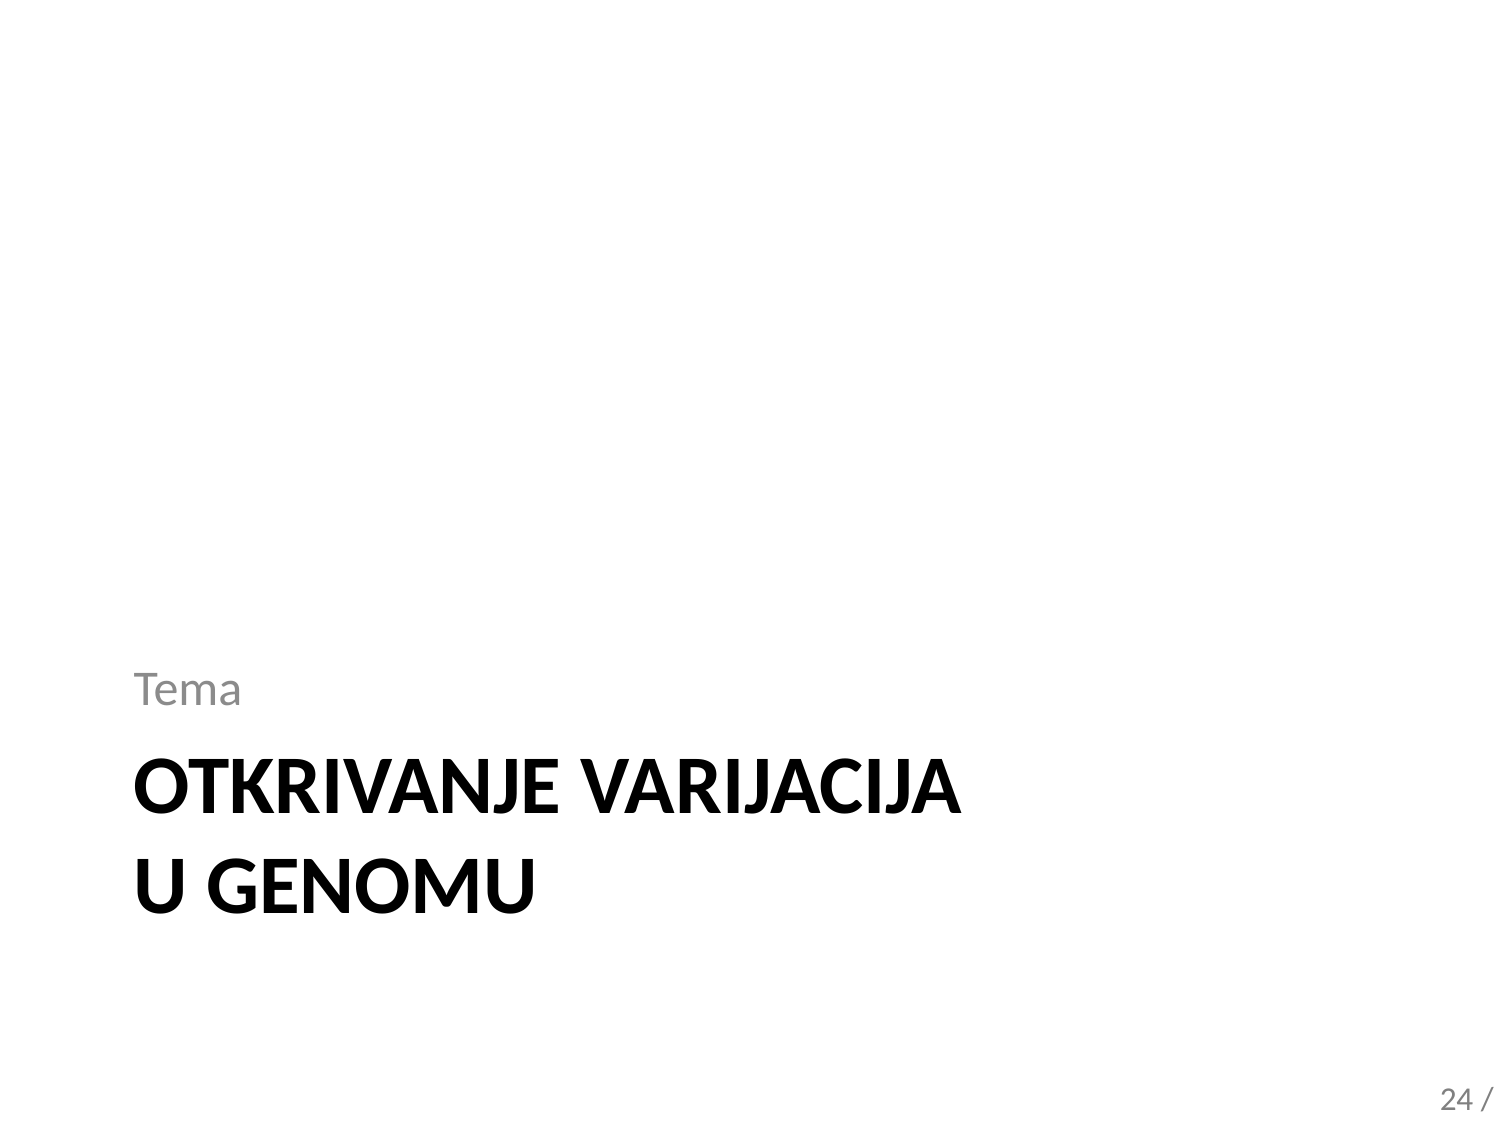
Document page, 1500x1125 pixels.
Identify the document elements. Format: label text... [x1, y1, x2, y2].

title Otkrivanje varijacija u genomu [118, 723, 1394, 947]
list Tema [118, 476, 1394, 723]
